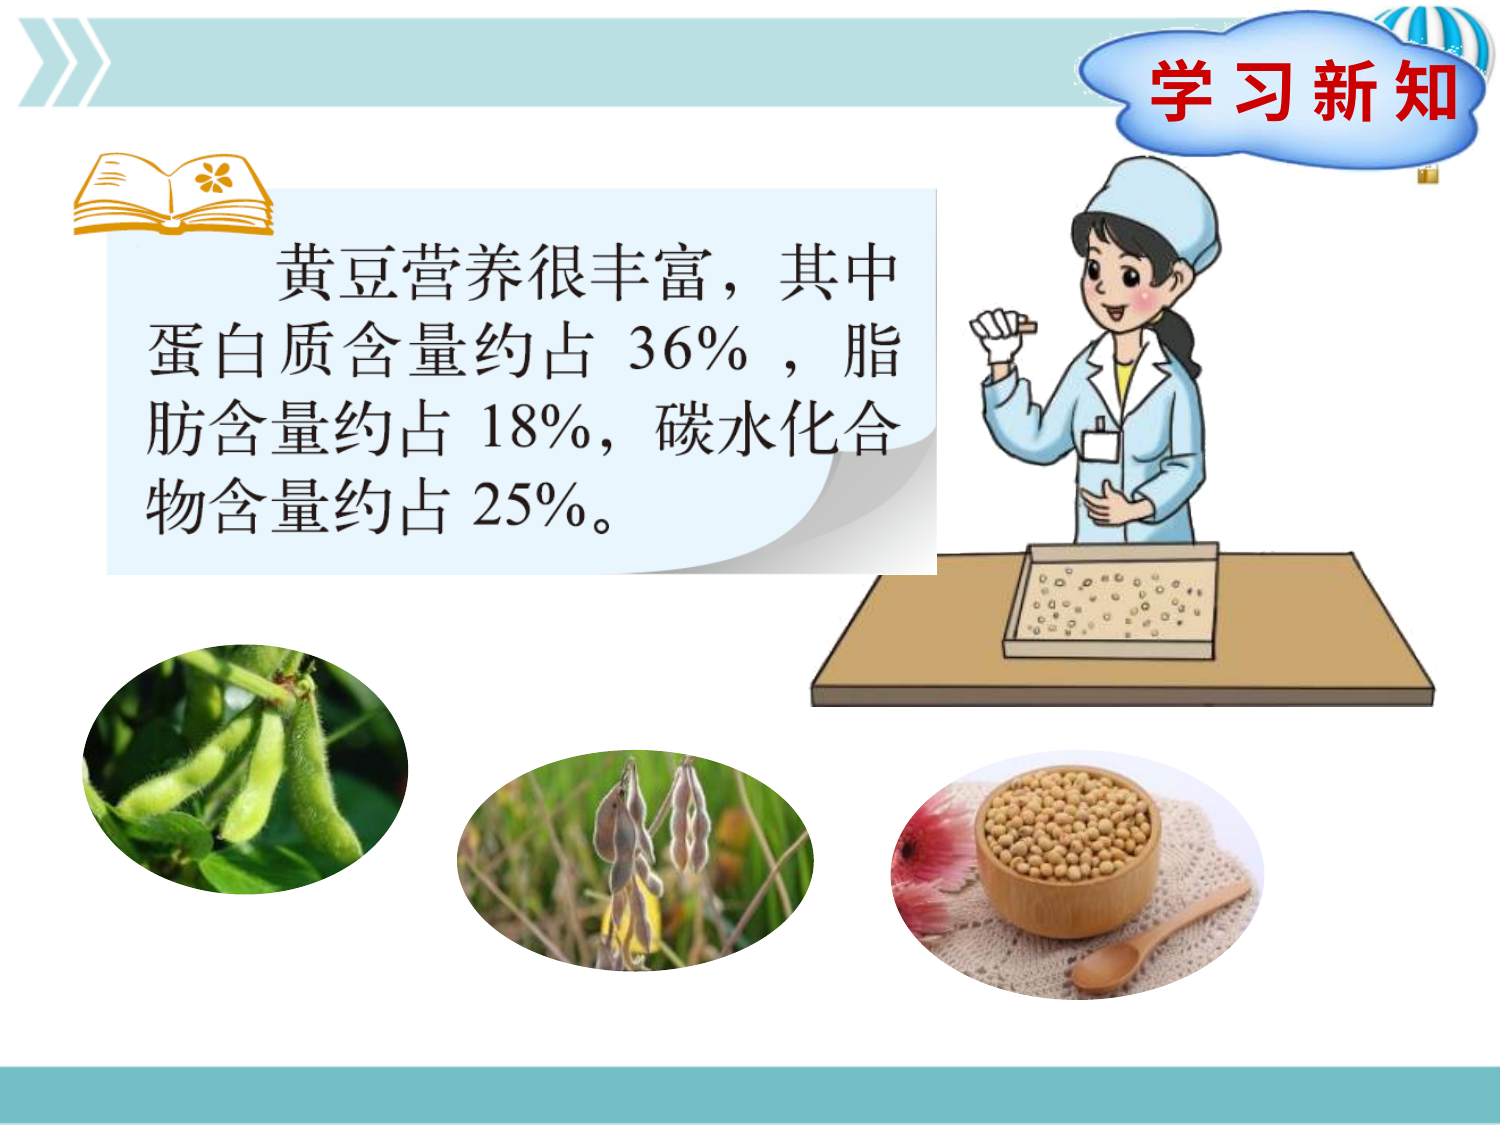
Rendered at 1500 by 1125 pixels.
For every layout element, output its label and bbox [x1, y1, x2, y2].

text_box [1074, 6, 1500, 173]
picture [0, 0, 1500, 1125]
